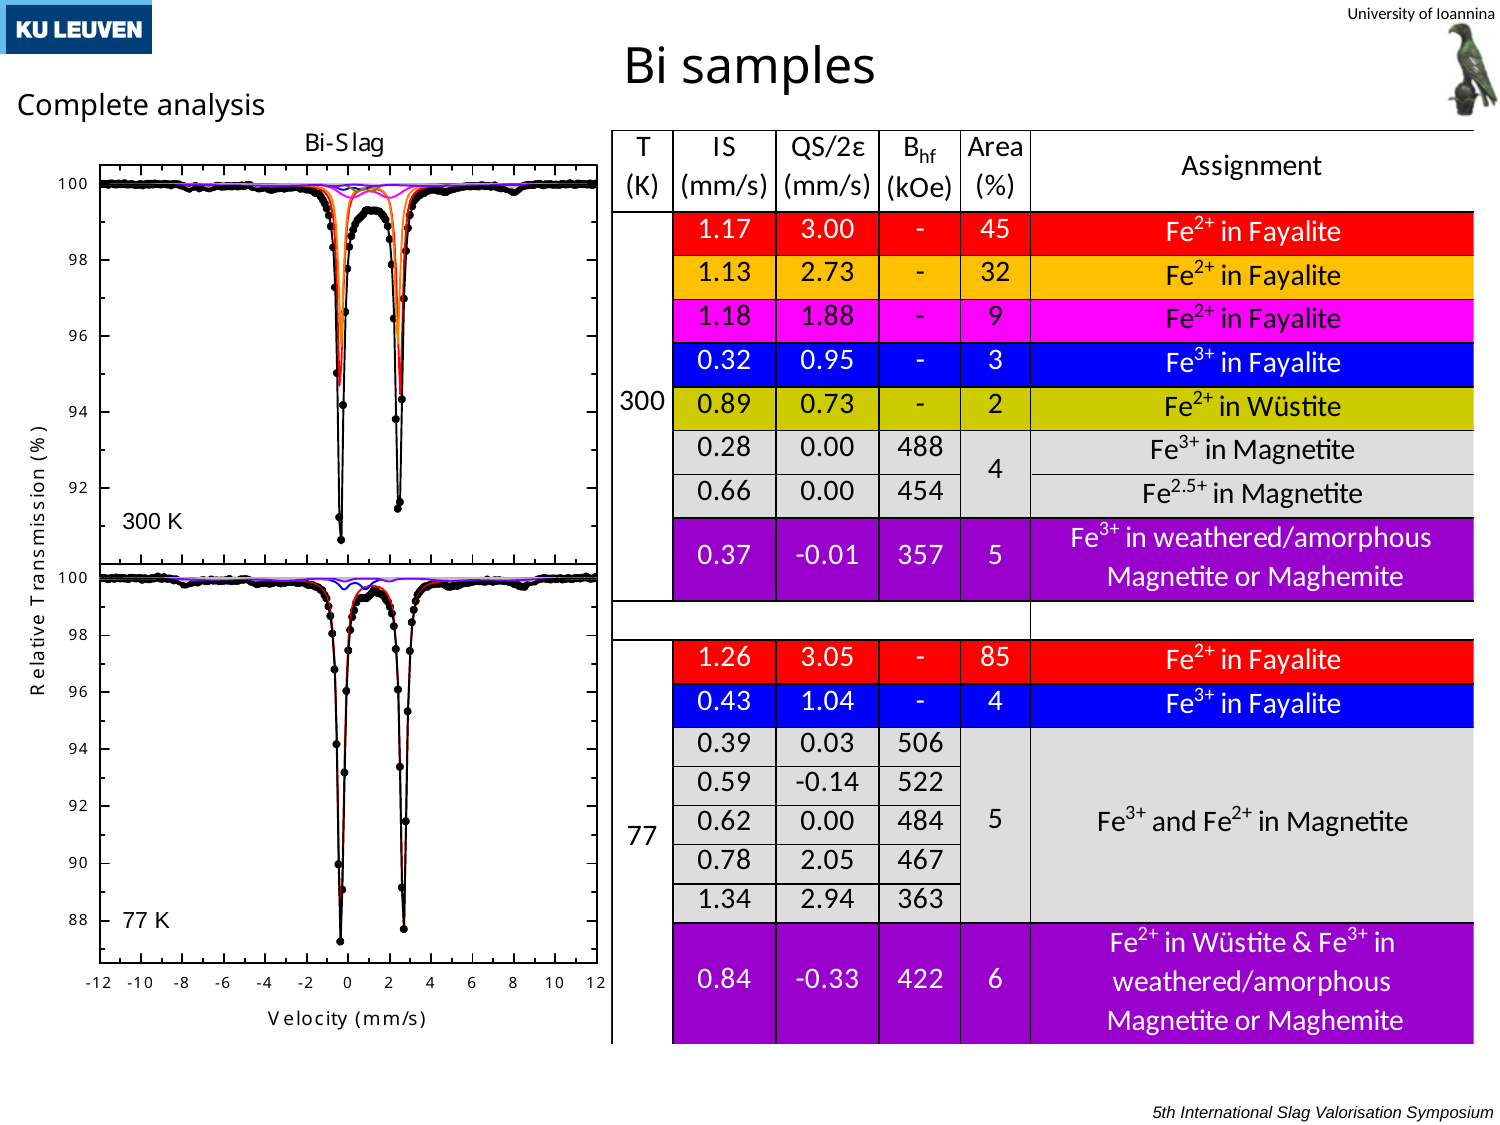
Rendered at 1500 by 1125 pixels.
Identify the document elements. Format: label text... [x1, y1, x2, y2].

text_box Complete analysis [2, 79, 281, 116]
picture [1444, 20, 1500, 118]
picture [0, 0, 152, 54]
text_box Bi samples [608, 25, 892, 101]
picture [0, 117, 1476, 1058]
